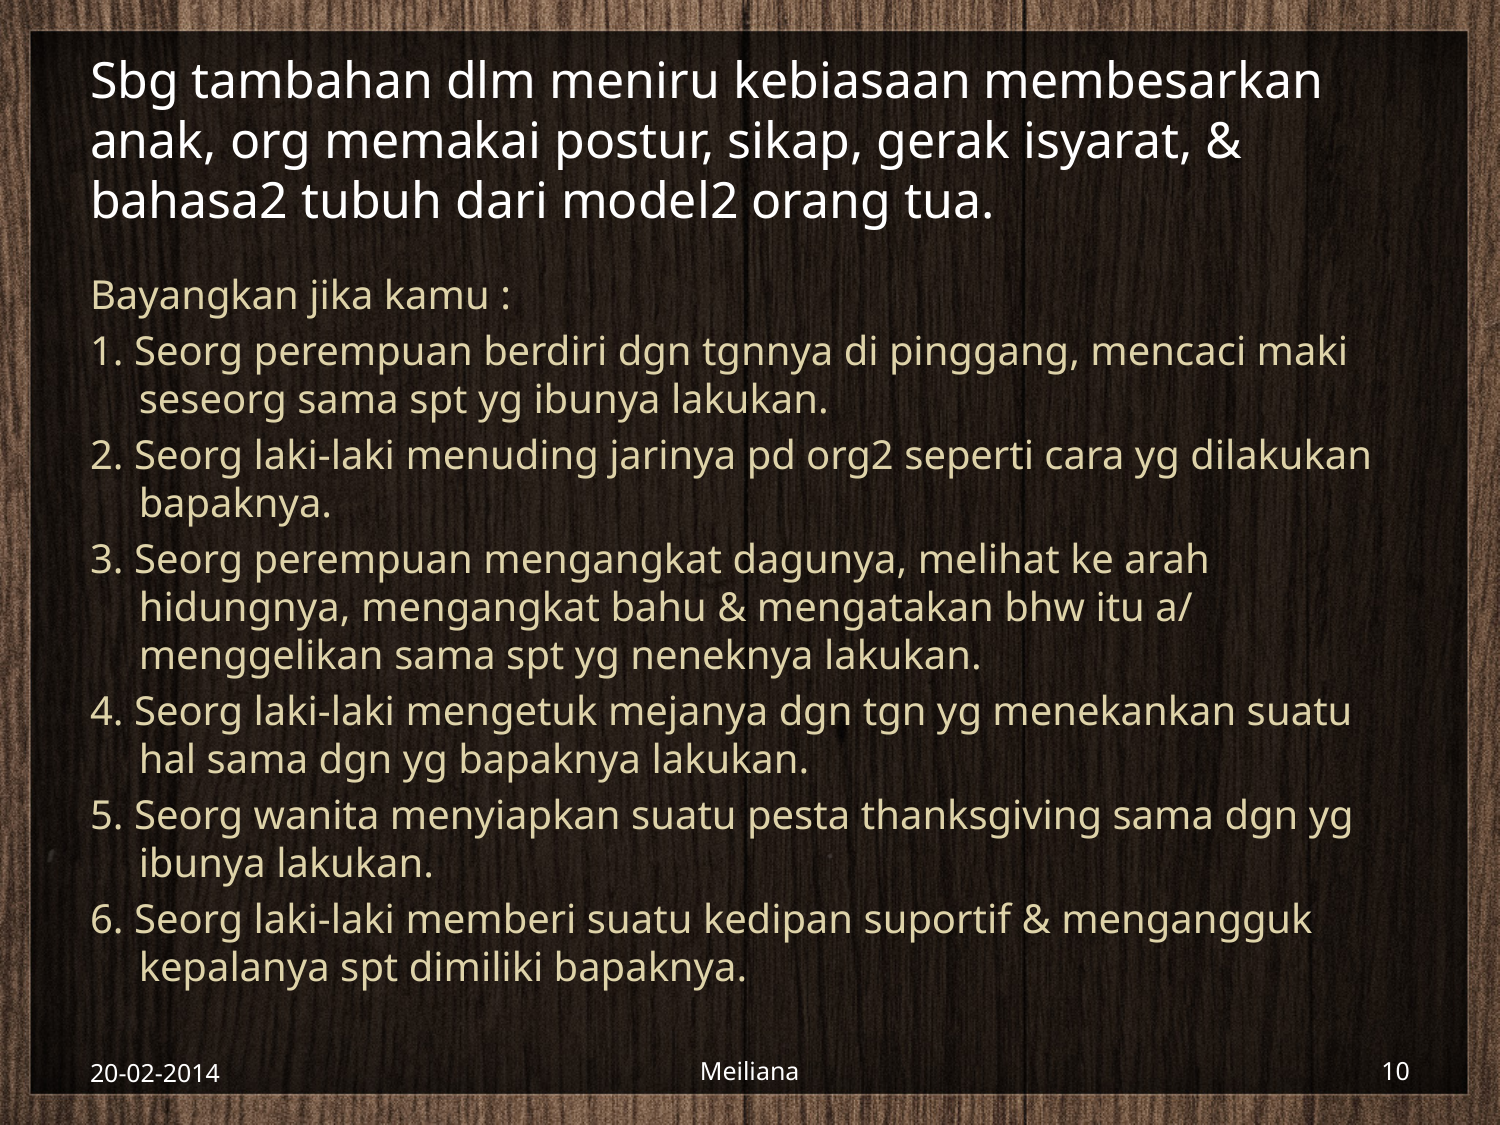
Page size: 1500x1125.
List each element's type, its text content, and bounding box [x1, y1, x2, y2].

list Bayangkan jika kamu : 1. Seorg perempuan berdiri dgn tgnnya di pinggang, mencaci maki seseorg sama spt yg ibunya lakukan. 2. Seorg laki-laki menuding jarinya pd org2 seperti cara yg dilakukan bapaknya. 3. Seorg perempuan mengangkat dagunya, melihat ke arah hidungnya, mengangkat bahu & mengatakan bhw itu a/ menggelikan sama spt yg neneknya lakukan. 4. Seorg laki-laki mengetuk mejanya dgn tgn yg menekankan suatu hal sama dgn yg bapaknya lakukan. 5. Seorg wanita menyiapkan suatu pesta thanksgiving sama dgn yg ibunya lakukan. 6. Seorg laki-laki memberi suatu kedipan suportif & mengangguk kepalanya spt dimiliki bapaknya. [75, 262, 1425, 1005]
footer Meiliana [512, 1042, 988, 1103]
title Sbg tambahan dlm meniru kebiasaan membesarkan anak, org memakai postur, sikap, gerak isyarat, & bahasa2 tubuh dari model2 orang tua. [75, 45, 1425, 233]
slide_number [75, 1042, 425, 1103]
picture [0, 0, 1500, 1125]
slide_number 10 [1074, 1042, 1425, 1103]
